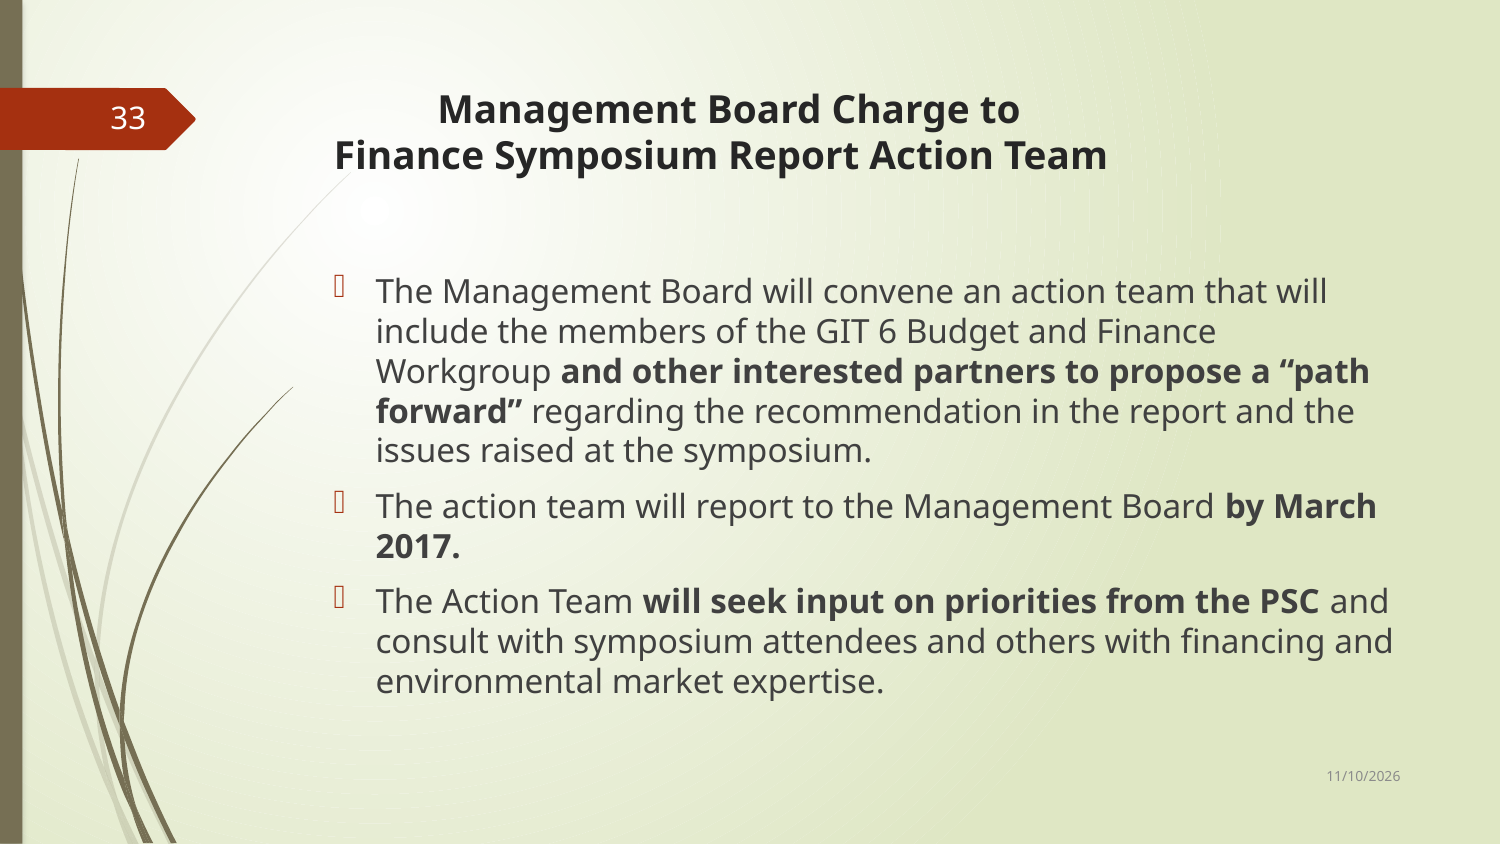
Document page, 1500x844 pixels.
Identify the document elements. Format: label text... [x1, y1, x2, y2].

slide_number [1274, 754, 1416, 800]
list The Management Board will convene an action team that will include the members of the GIT 6 Budget and Finance Workgroup and other interested partners to propose a “path forward” regarding the recommendation in the report and the issues raised at the symposium. The action team will report to the Management Board by March 2017. The Action Team will seek input on priorities from the PSC and consult with symposium attendees and others with financing and environmental market expertise. [318, 262, 1416, 728]
slide_number 33 [65, 96, 162, 142]
title Management Board Charge to Finance Symposium Report Action Team [319, 76, 1416, 235]
